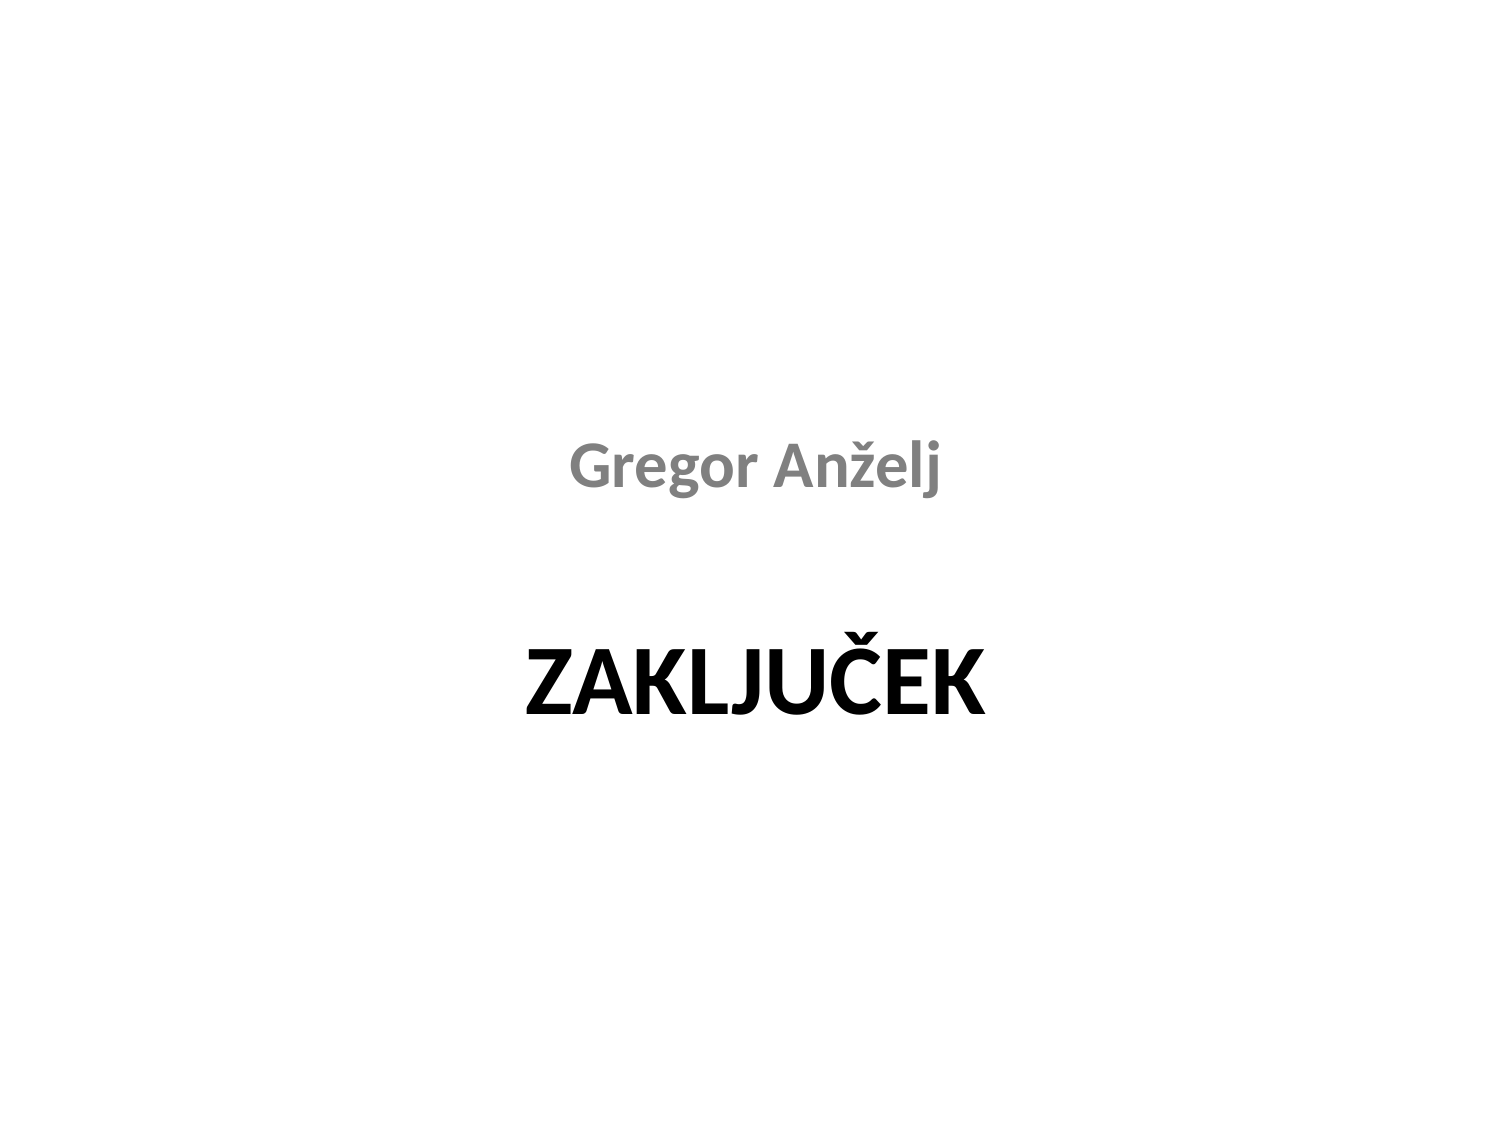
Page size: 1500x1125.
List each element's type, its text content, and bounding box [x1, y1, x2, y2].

list Gregor Anželj [118, 358, 1394, 563]
title Zaključek [118, 563, 1394, 786]
